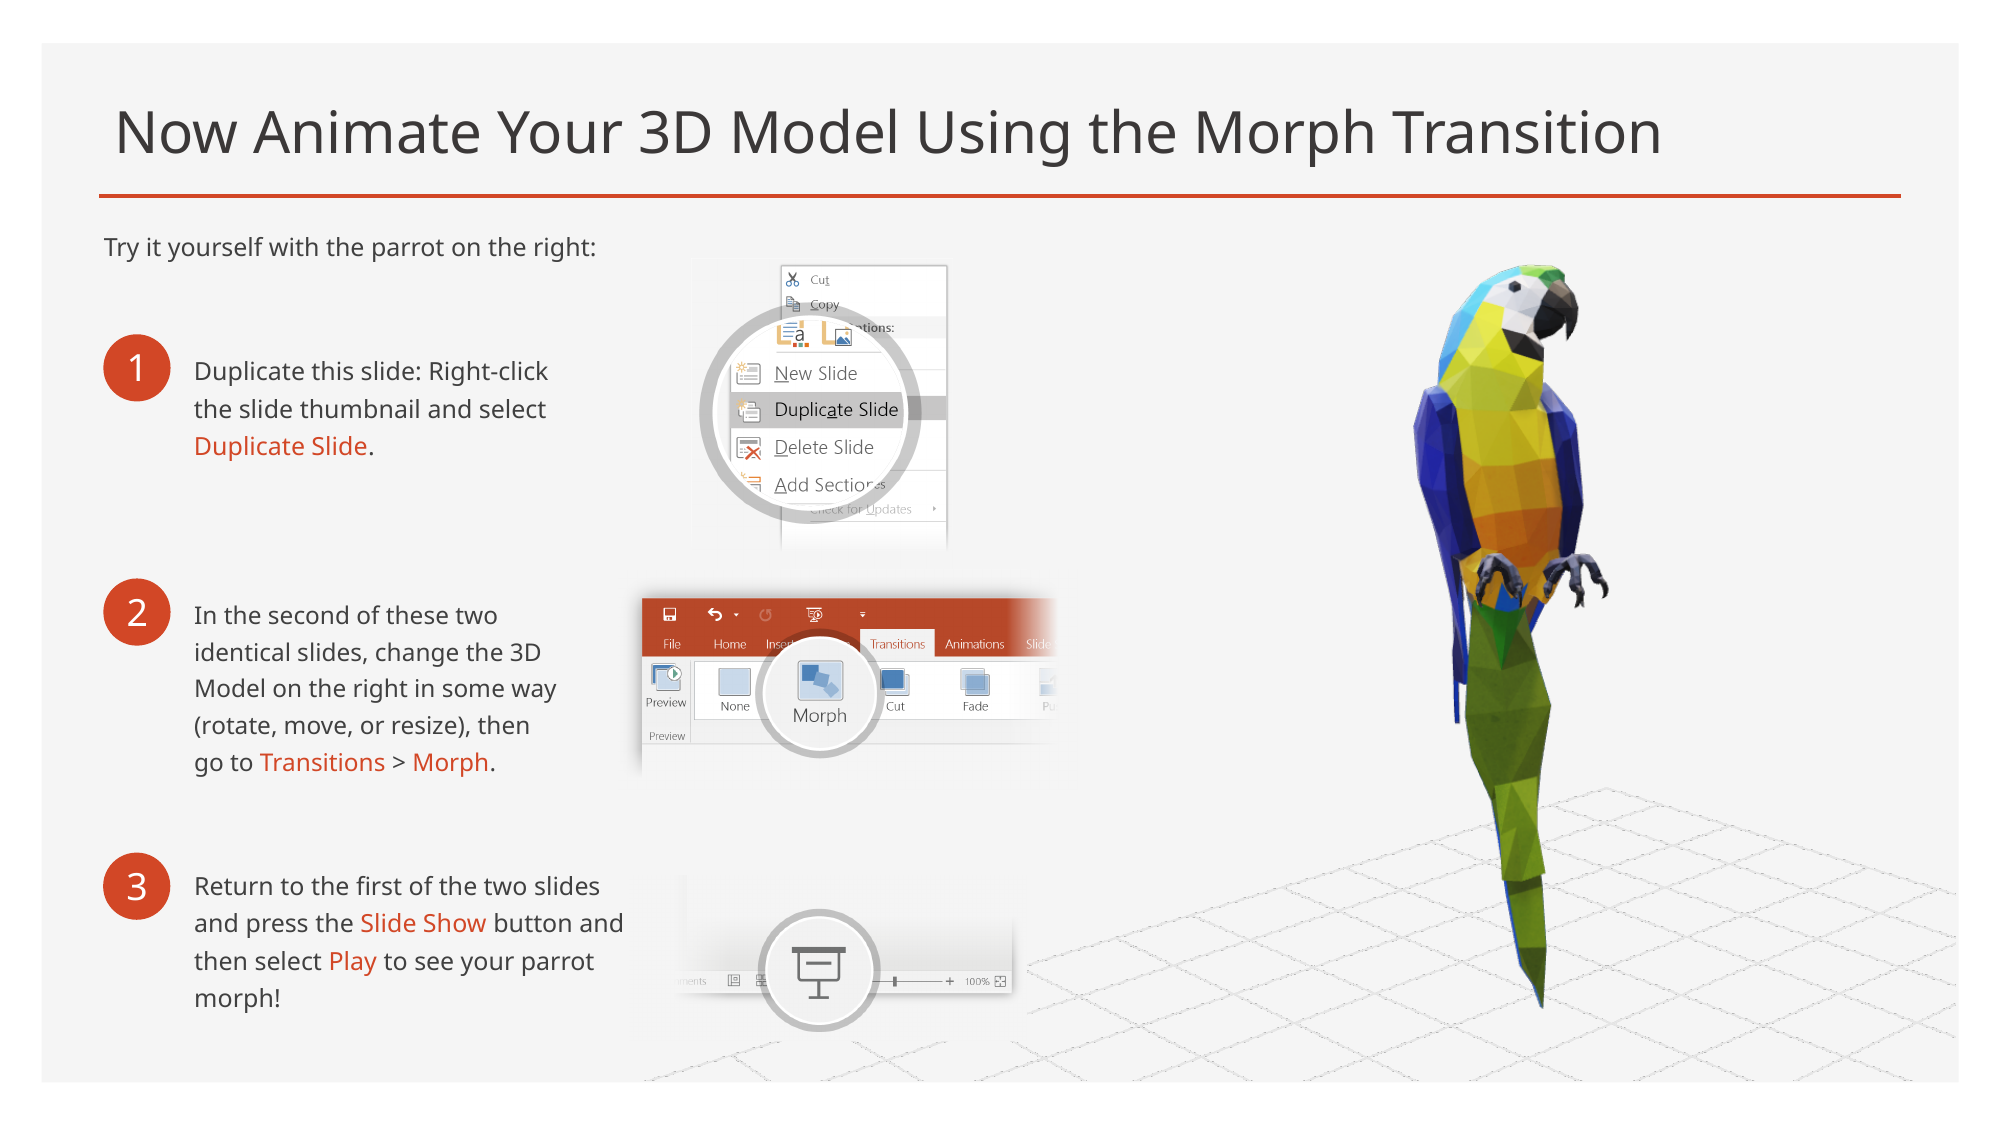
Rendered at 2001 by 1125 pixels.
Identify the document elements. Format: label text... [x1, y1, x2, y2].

text_box Duplicate this slide: Right-click the slide thumbnail and select Duplicate Slide. [179, 340, 587, 491]
text_box Try it yourself with the parrot on the right: [88, 216, 928, 294]
text_box In the second of these two identical slides, change the 3D Model on the right in some way (rotate, move, or resize), then go to Transitions > Morph. [179, 585, 576, 790]
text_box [91, 334, 184, 402]
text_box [91, 578, 184, 646]
title Now Animate Your 3D Model Using the Morph Transition [99, 73, 1901, 197]
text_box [91, 852, 183, 920]
text_box Return to the first of the two slides and press the Slide Show button and then select Play to see your parrot morph! [179, 855, 665, 1038]
picture [607, 258, 1956, 1081]
